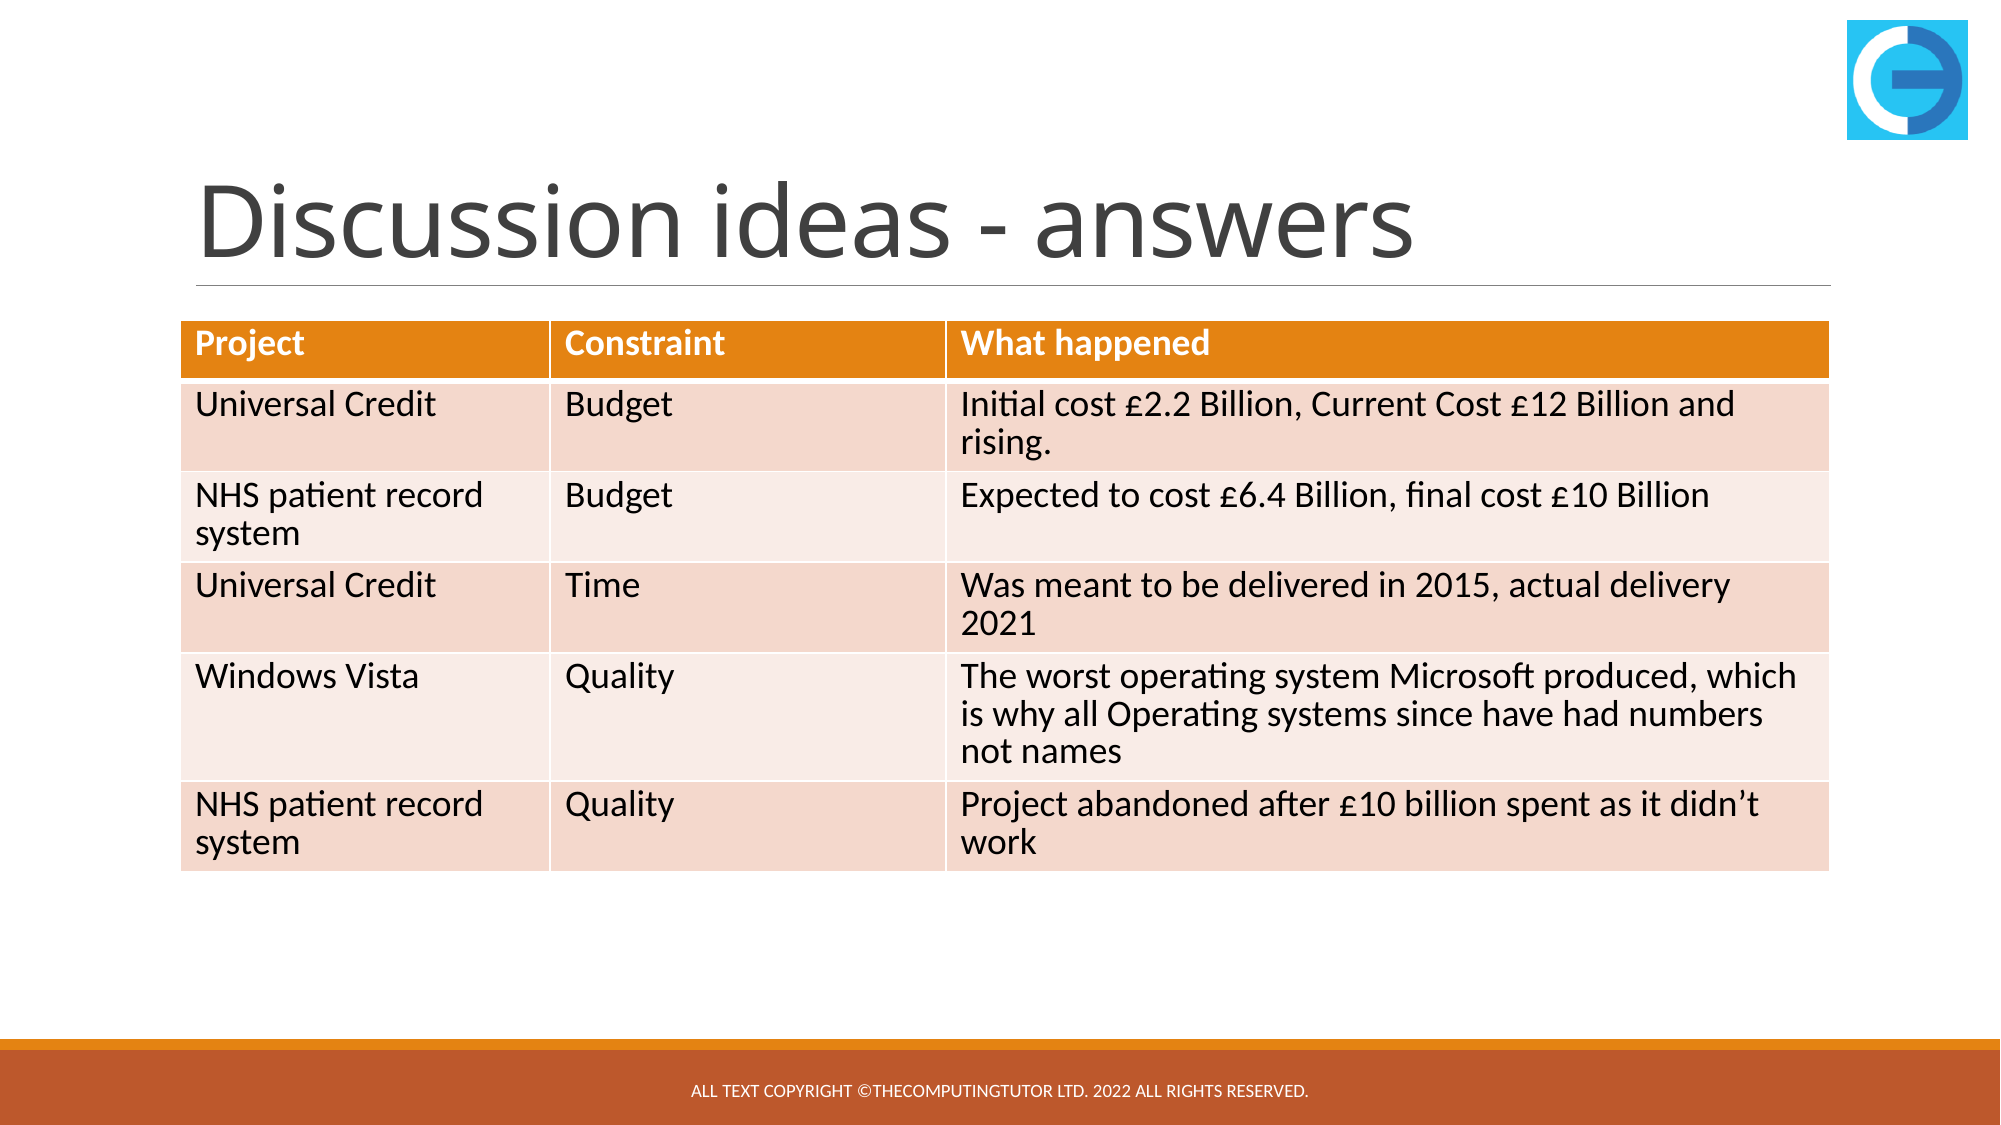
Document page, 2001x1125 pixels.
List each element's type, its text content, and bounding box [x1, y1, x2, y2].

table_cell Quality [551, 654, 945, 780]
table_cell Windows Vista [181, 654, 549, 780]
table_cell The worst operating system Microsoft produced, which is why all Operating systems since have had numbers not names [947, 654, 1829, 780]
title Discussion ideas - answers [180, 47, 1830, 285]
table_cell Was meant to be delivered in 2015, actual delivery 2021 [947, 563, 1829, 652]
table_cell Universal Credit [181, 563, 549, 652]
table_cell Universal Credit [181, 384, 549, 471]
table_cell Initial cost £2.2 Billion, Current Cost £12 Billion and rising. [947, 384, 1829, 471]
table_cell Budget [551, 384, 945, 471]
picture [1847, 20, 1968, 140]
table_cell Expected to cost £6.4 Billion, final cost £10 Billion [947, 472, 1829, 561]
footer All text copyright ©TheComputingTutor Ltd. 2022 All rights Reserved. [604, 1059, 1396, 1120]
table_cell Budget [551, 472, 945, 561]
table_header What happened [947, 321, 1829, 378]
table_cell NHS patient record system [181, 472, 549, 561]
table_cell Time [551, 563, 945, 652]
table_cell Project abandoned after £10 billion spent as it didn’t work [947, 782, 1829, 871]
table_header Constraint [551, 321, 945, 378]
table_cell NHS patient record system [181, 782, 549, 871]
table_header Project [181, 321, 549, 378]
table_cell Quality [551, 782, 945, 871]
